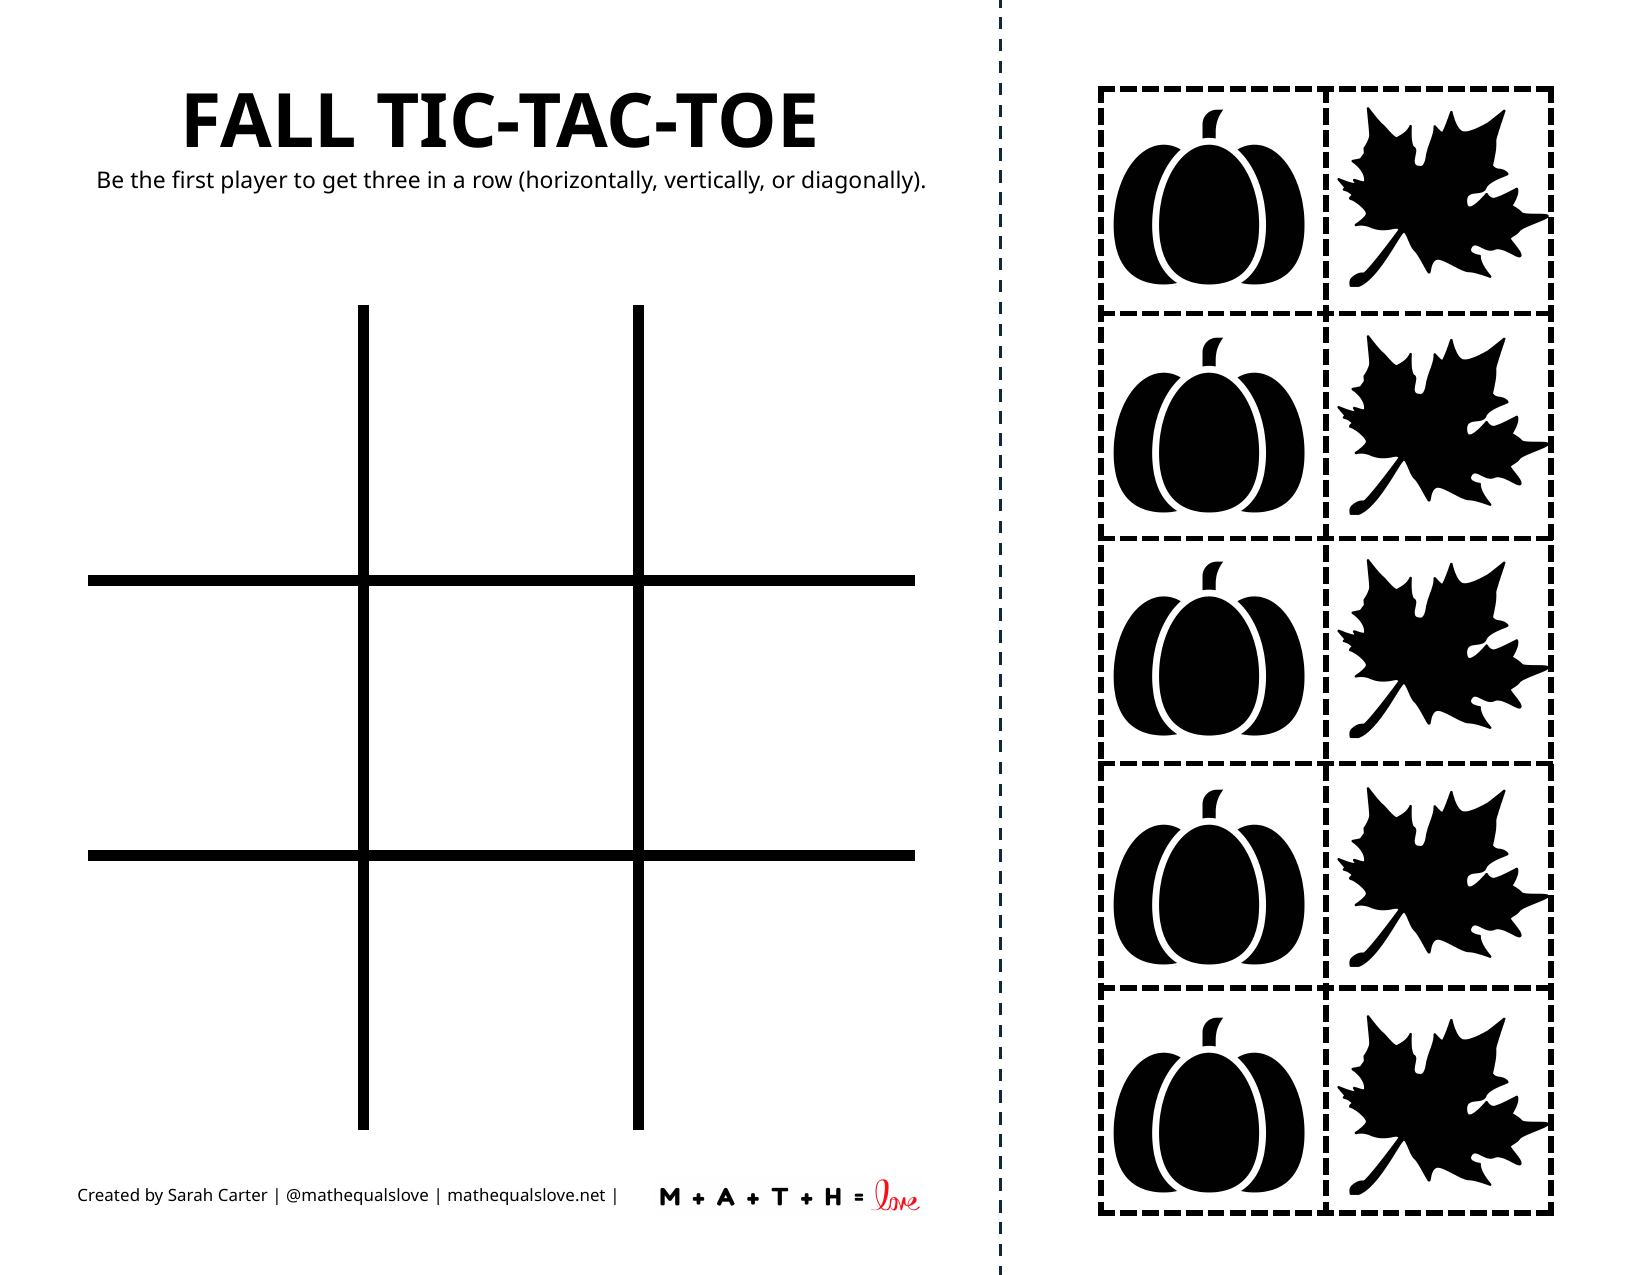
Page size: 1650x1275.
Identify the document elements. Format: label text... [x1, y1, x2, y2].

picture [1100, 996, 1318, 1214]
picture [1334, 996, 1552, 1214]
picture [1100, 88, 1318, 306]
picture [1334, 767, 1552, 986]
text_box Be the first player to get three in a row (horizontally, vertically, or diagonally). [81, 158, 966, 201]
picture [654, 1177, 924, 1215]
picture [1100, 539, 1318, 758]
picture [1100, 767, 1318, 986]
picture [1100, 315, 1318, 534]
picture [1334, 88, 1552, 306]
list FALL TIC-TAC-TOE [0, 65, 1001, 177]
picture [1334, 315, 1552, 534]
picture [1334, 539, 1552, 758]
